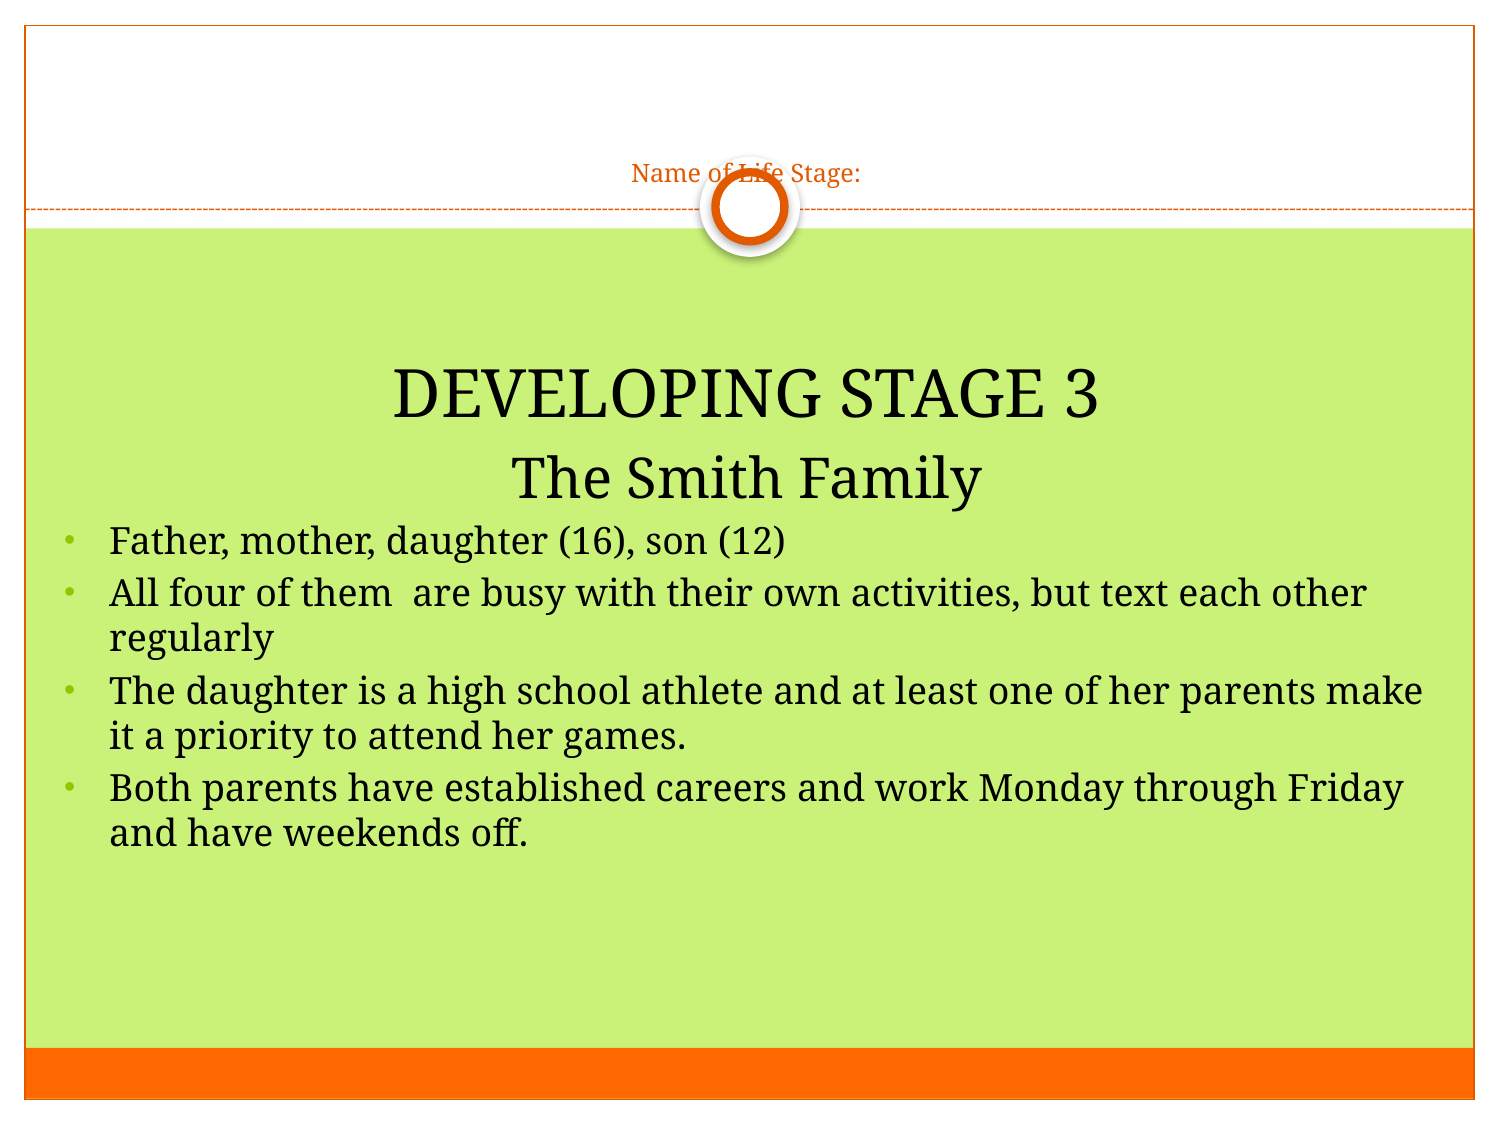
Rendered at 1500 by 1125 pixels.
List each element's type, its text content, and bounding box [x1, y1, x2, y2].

title Name of Life Stage: [49, 24, 1450, 225]
list DEVELOPING STAGE 3 The Smith Family Father, mother, daughter (16), son (12) All four of them are busy with their own activities, but text each other regularly The daughter is a high school athlete and at least one of her parents make it a priority to attend her games. Both parents have established careers and work Monday through Friday and have weekends off. [49, 262, 1445, 1001]
